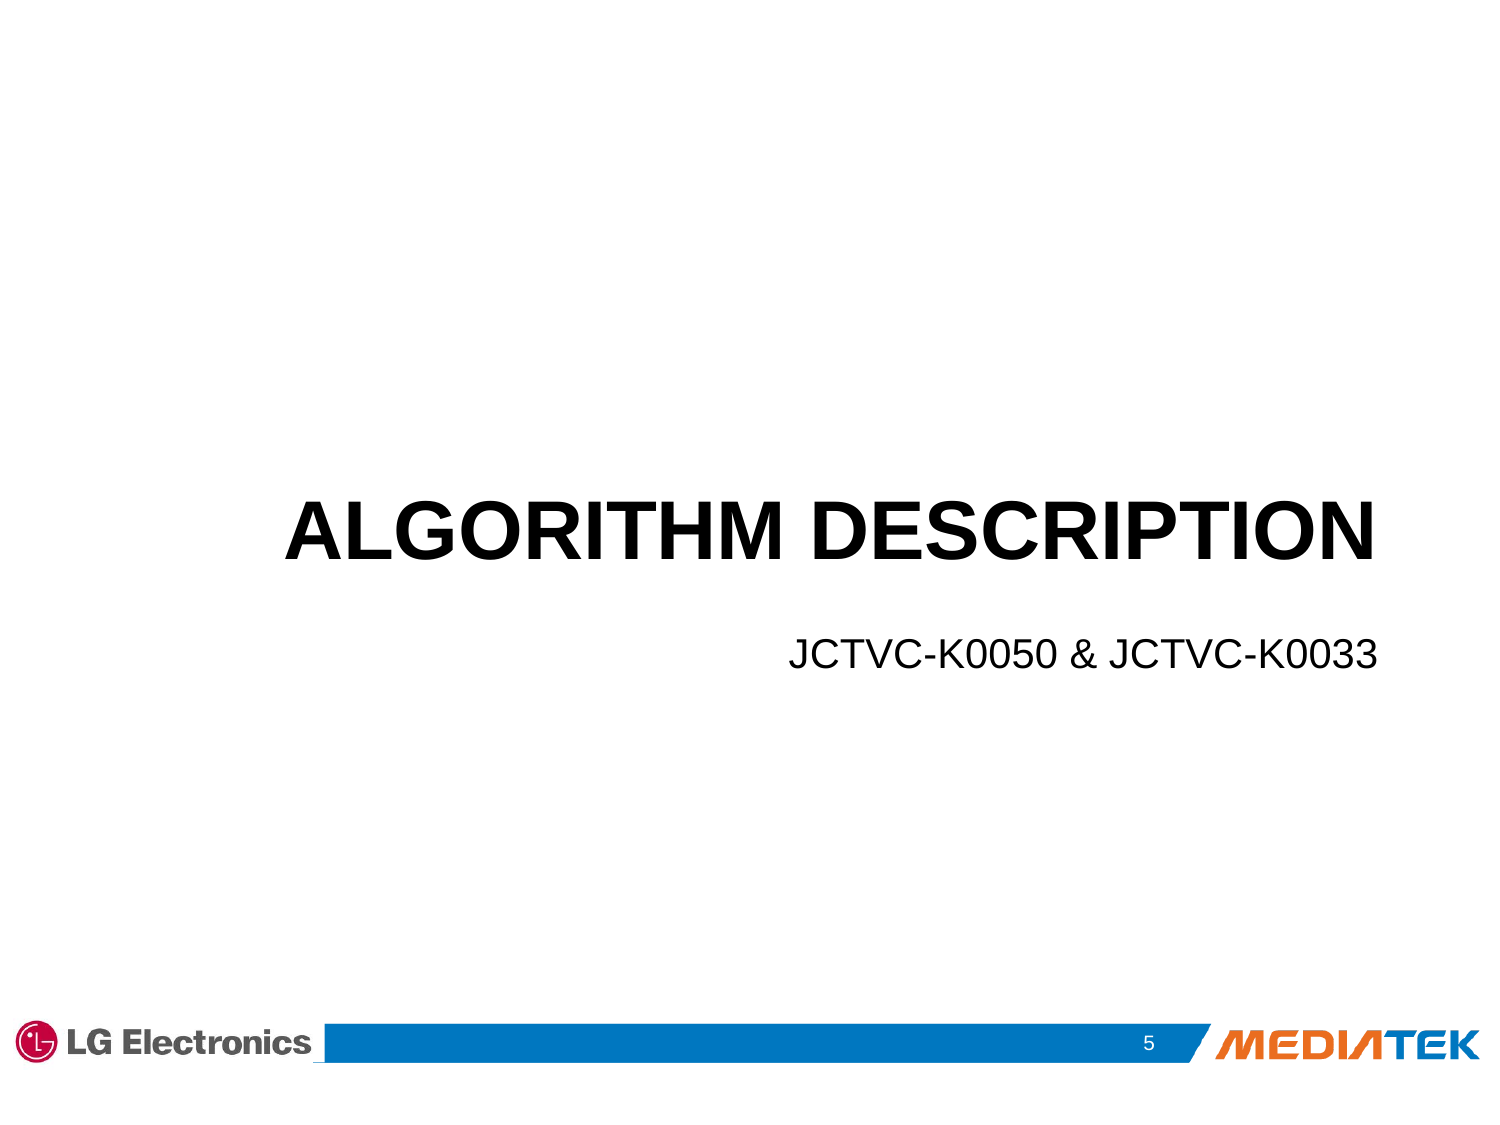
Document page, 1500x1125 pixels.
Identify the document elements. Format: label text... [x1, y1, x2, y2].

slide_number 4 [1110, 1022, 1188, 1090]
picture [13, 1008, 313, 1075]
picture [325, 1023, 1110, 1063]
title Algorithm Description JCTVC-K0050 & JCTVC-K0033 [118, 468, 1394, 693]
picture [1188, 1023, 1480, 1063]
